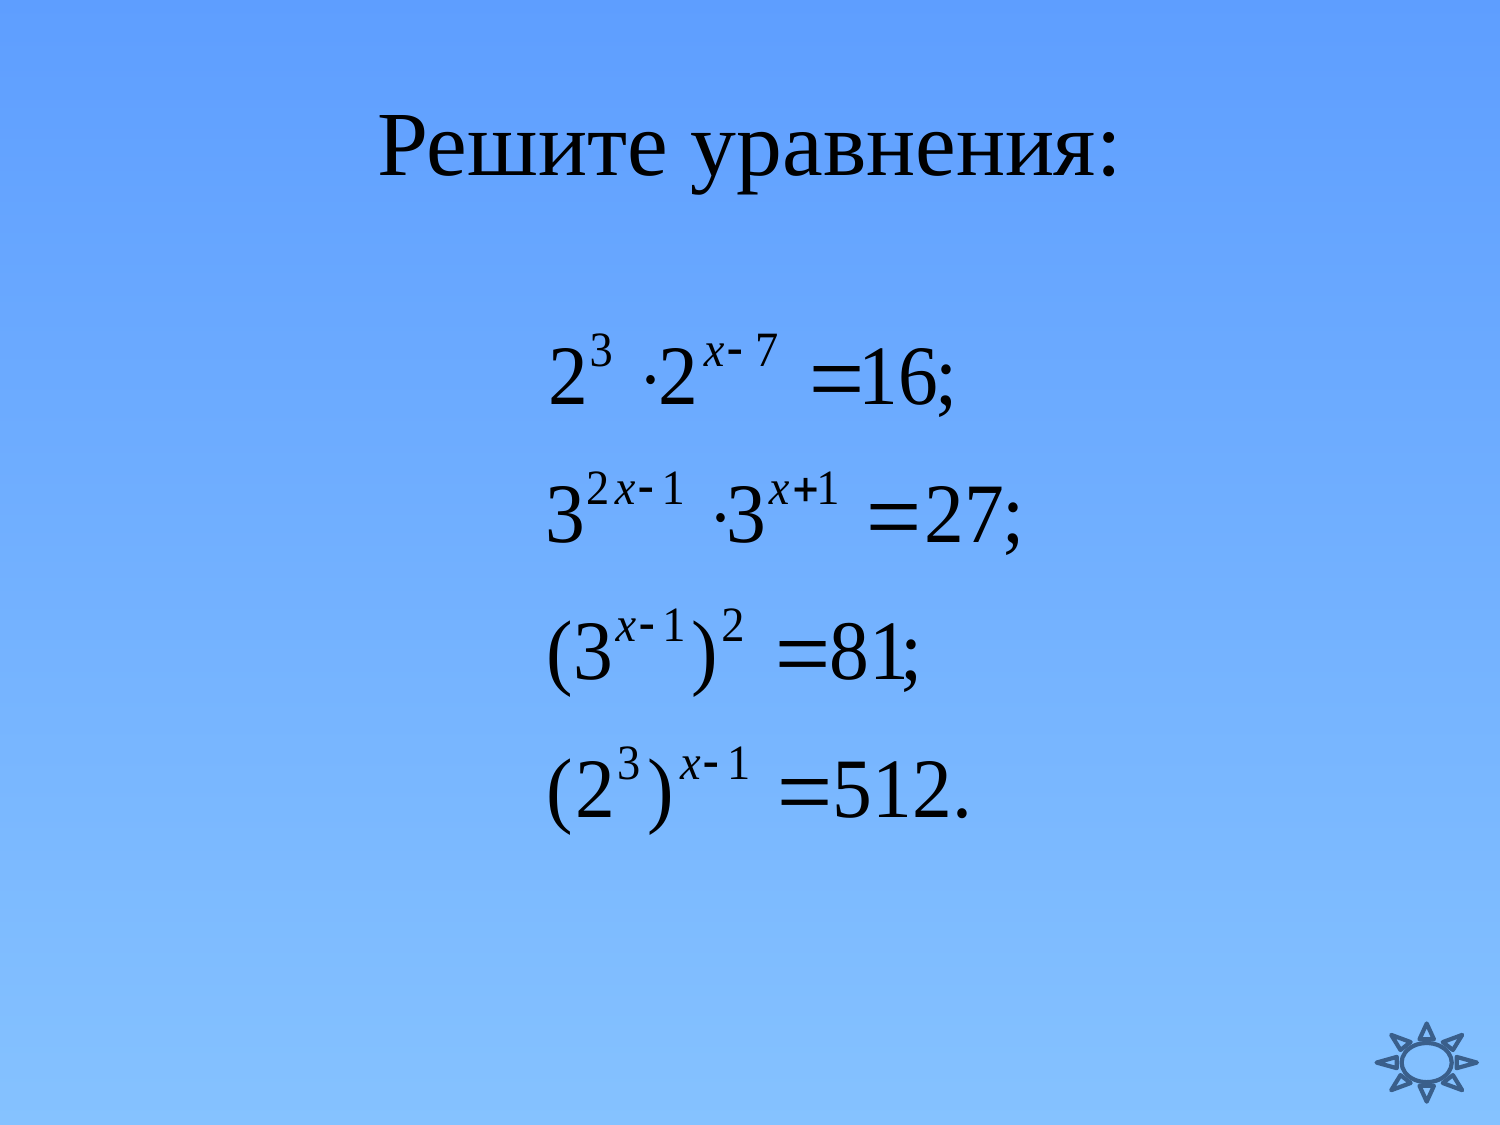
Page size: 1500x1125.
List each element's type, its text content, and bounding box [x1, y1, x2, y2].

title Решите уравнения: [75, 45, 1425, 233]
text_box [1374, 1021, 1480, 1104]
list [535, 314, 1034, 851]
